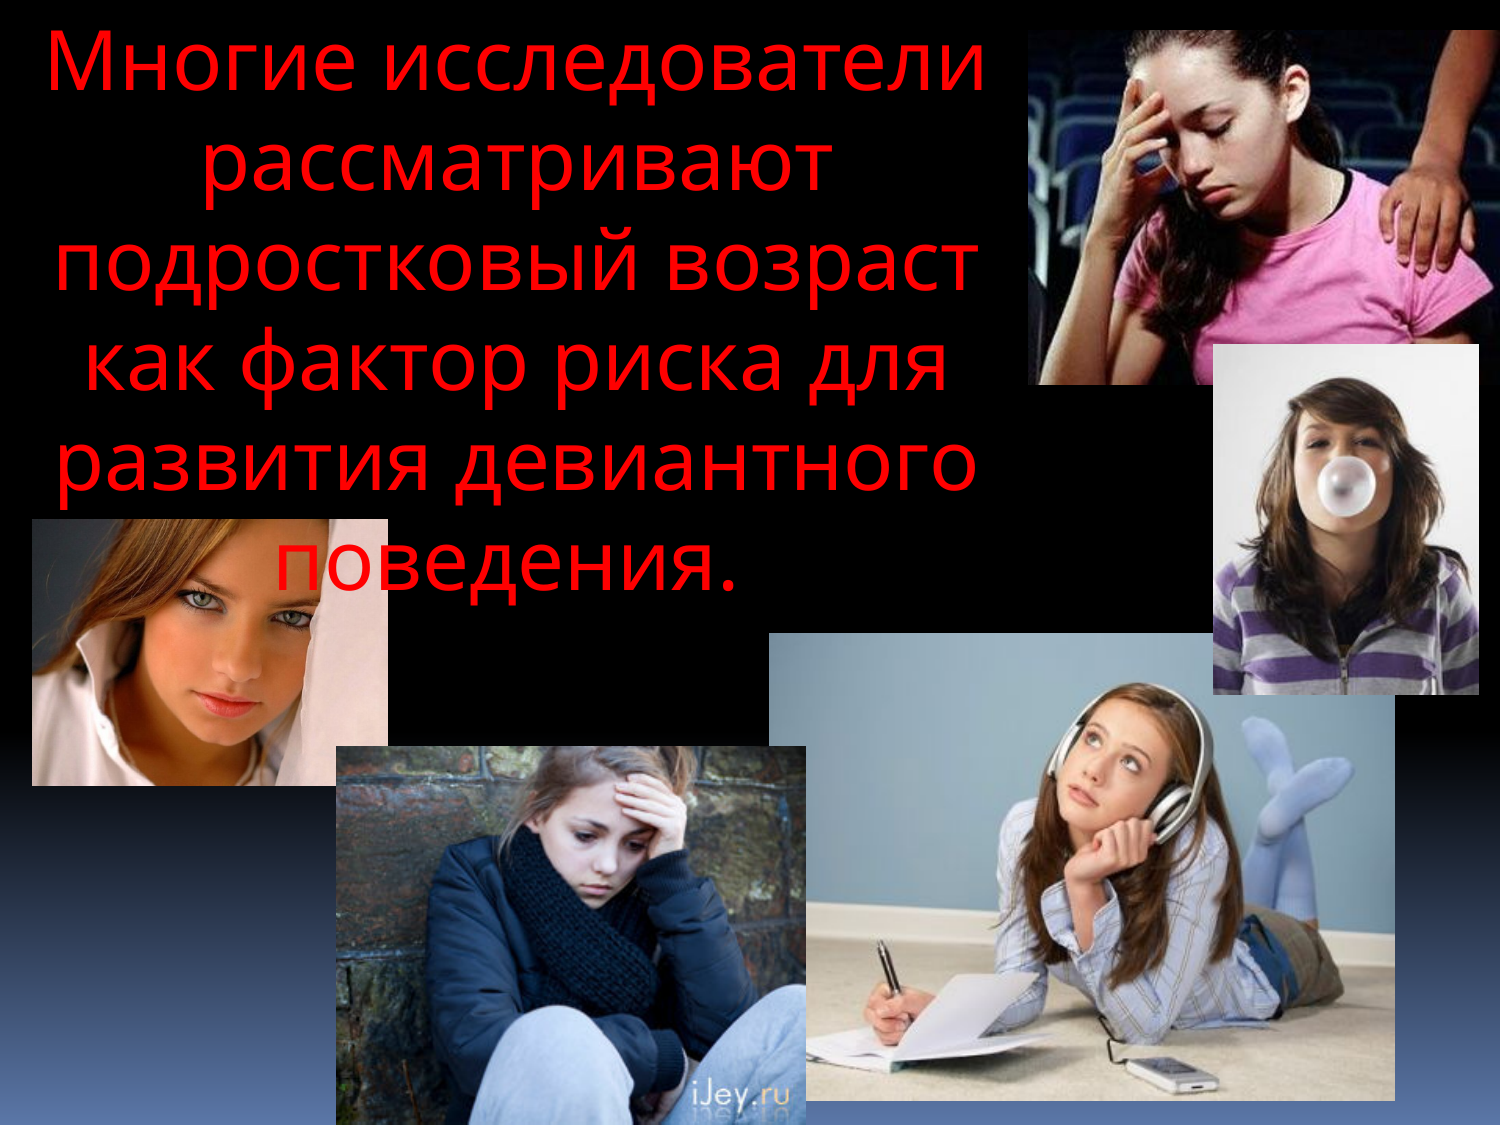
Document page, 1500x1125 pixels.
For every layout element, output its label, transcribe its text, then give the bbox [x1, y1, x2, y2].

picture [1027, 30, 1500, 386]
picture [336, 746, 806, 1125]
picture [32, 519, 388, 787]
text_box Многие исследователи рассматривают подростковый возраст как фактор риска для развития девиантного поведения. [0, 0, 1034, 615]
picture [1212, 344, 1480, 696]
picture [768, 632, 1395, 1101]
